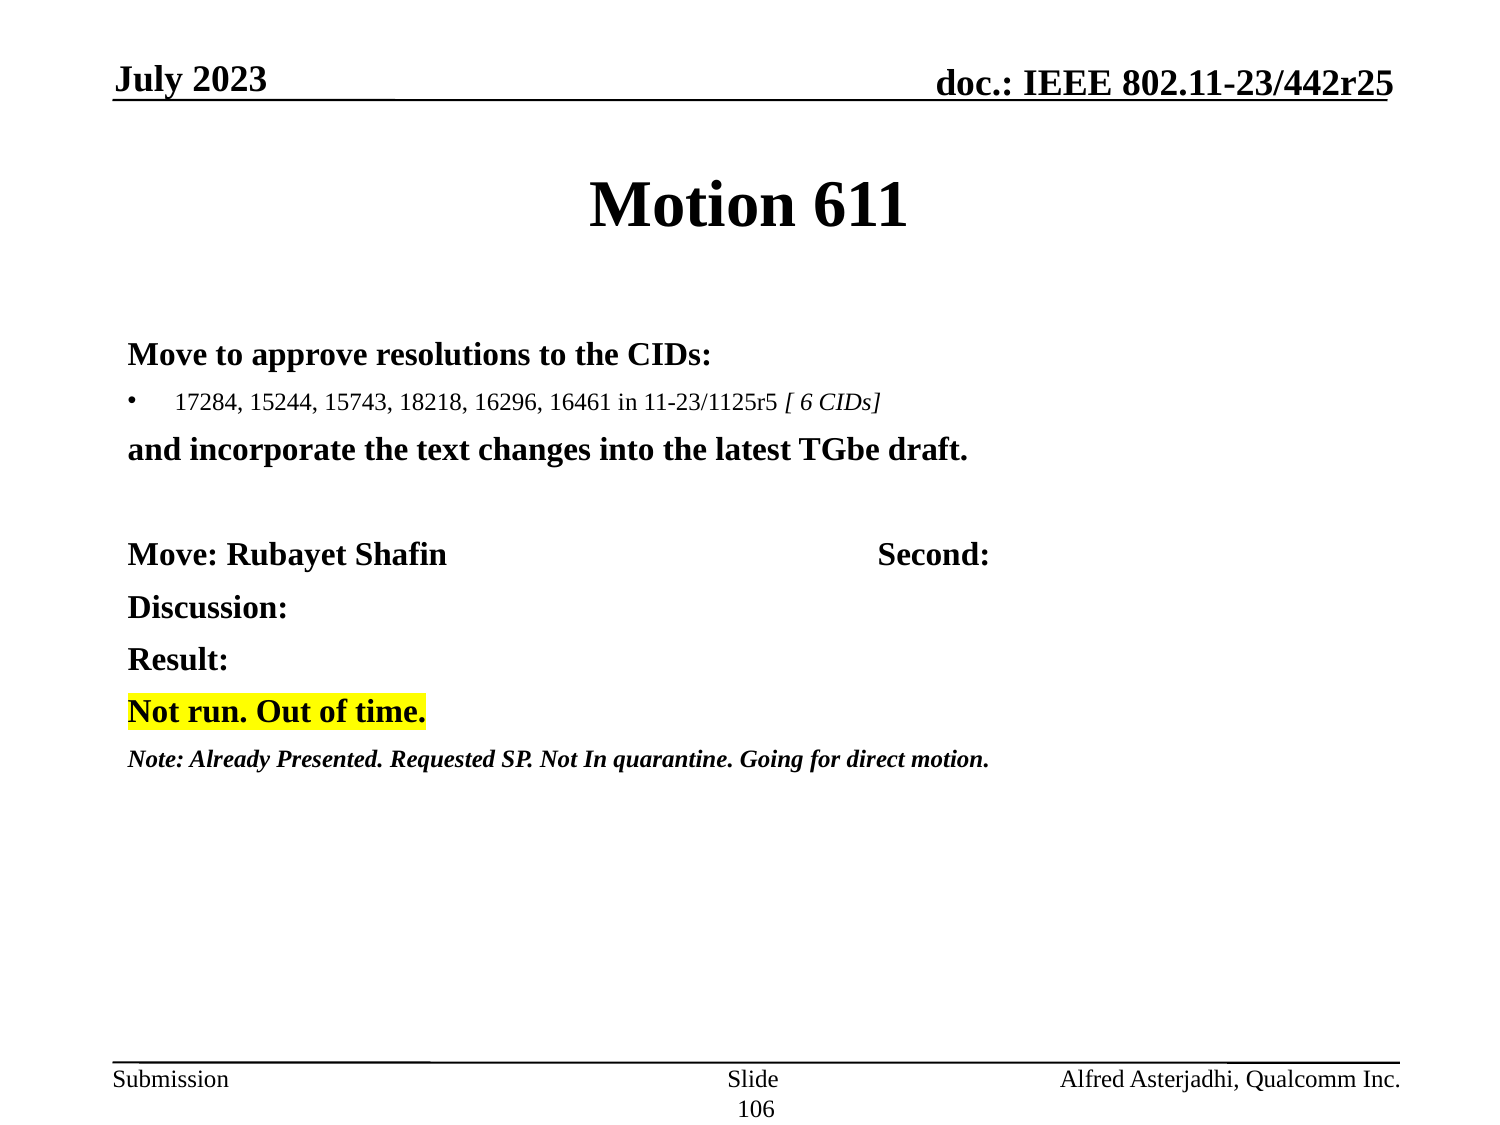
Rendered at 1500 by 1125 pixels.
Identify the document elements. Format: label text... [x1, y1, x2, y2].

footer Alfred Asterjadhi, Qualcomm Inc. [878, 1061, 1402, 1093]
title Motion 611 [112, 112, 1388, 288]
slide_number Slide 106 [712, 1061, 800, 1123]
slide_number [114, 54, 423, 100]
list Move to approve resolutions to the CIDs: 17284, 15244, 15743, 18218, 16296, 16461 in 11-23/1125r5 [ 6 CIDs] and incorporate the text changes into the latest TGbe draft. Move: Rubayet Shafin Second: Discussion: Result: Not run. Out of time. Note: Already Presented. Requested SP. Not In quarantine. Going for direct motion. [112, 324, 1388, 1063]
